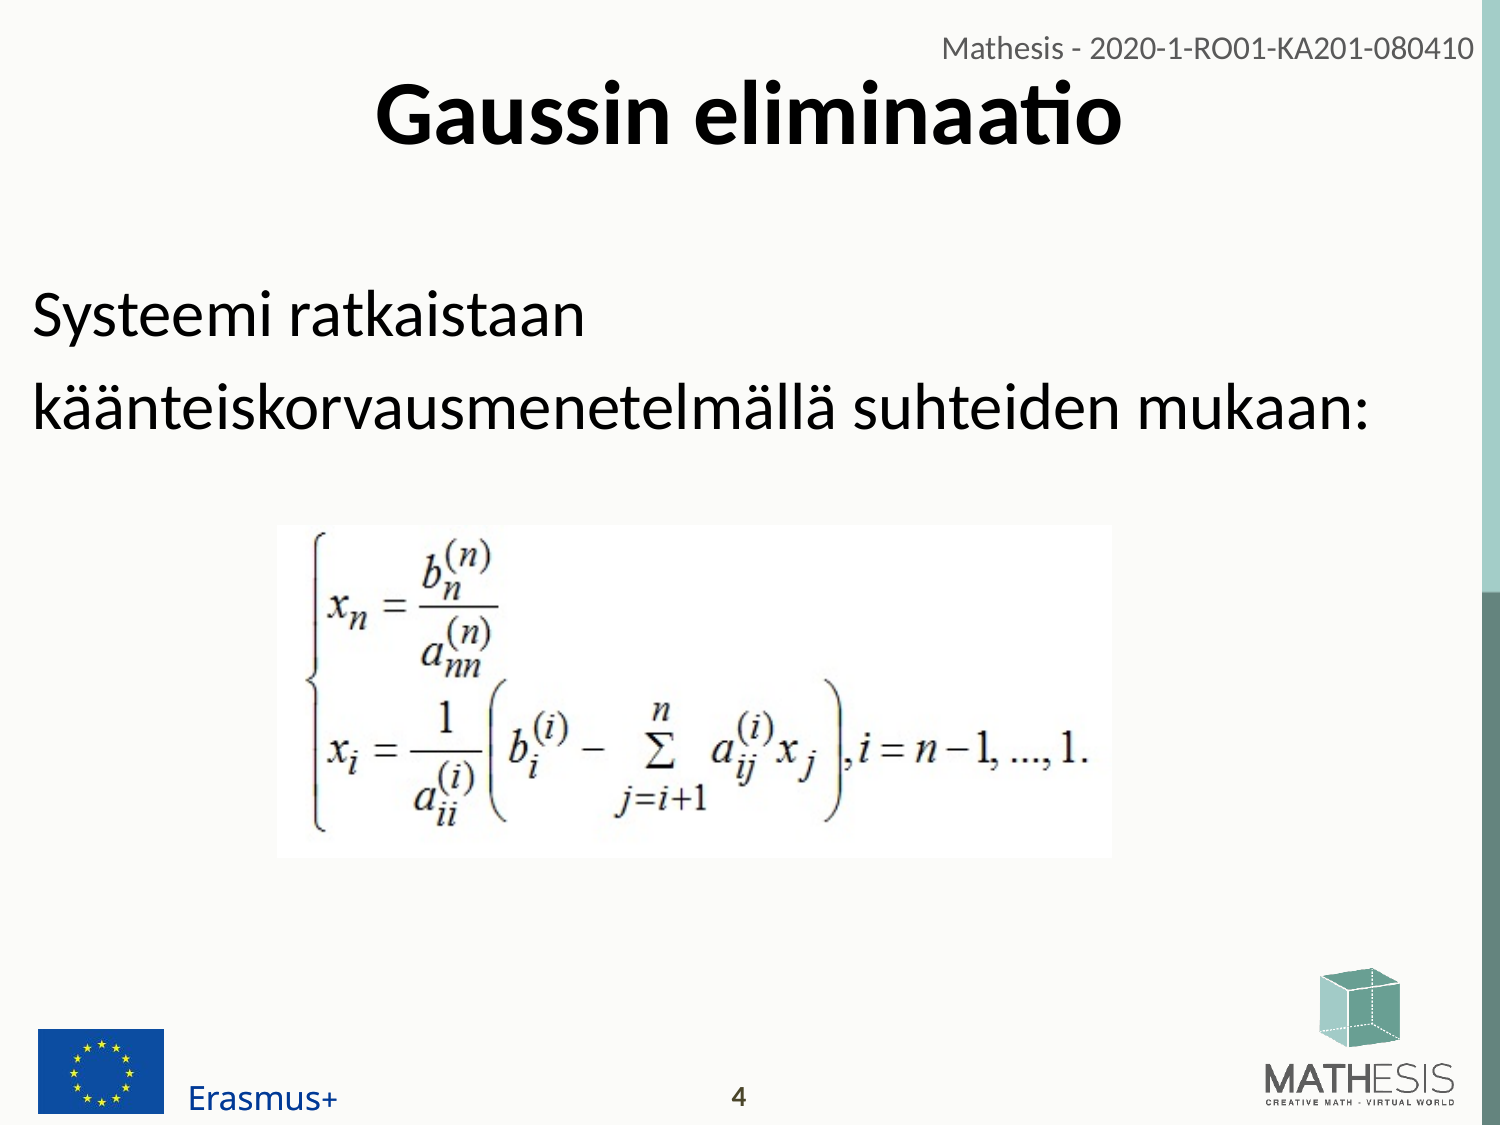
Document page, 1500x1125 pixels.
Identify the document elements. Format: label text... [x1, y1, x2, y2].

picture [38, 1029, 164, 1114]
list Systeemi ratkaistaan ​​käänteiskorvausmenetelmällä suhteiden mukaan: [17, 262, 1471, 551]
title Gaussin eliminaatio [75, 45, 1425, 233]
picture [277, 525, 1113, 859]
